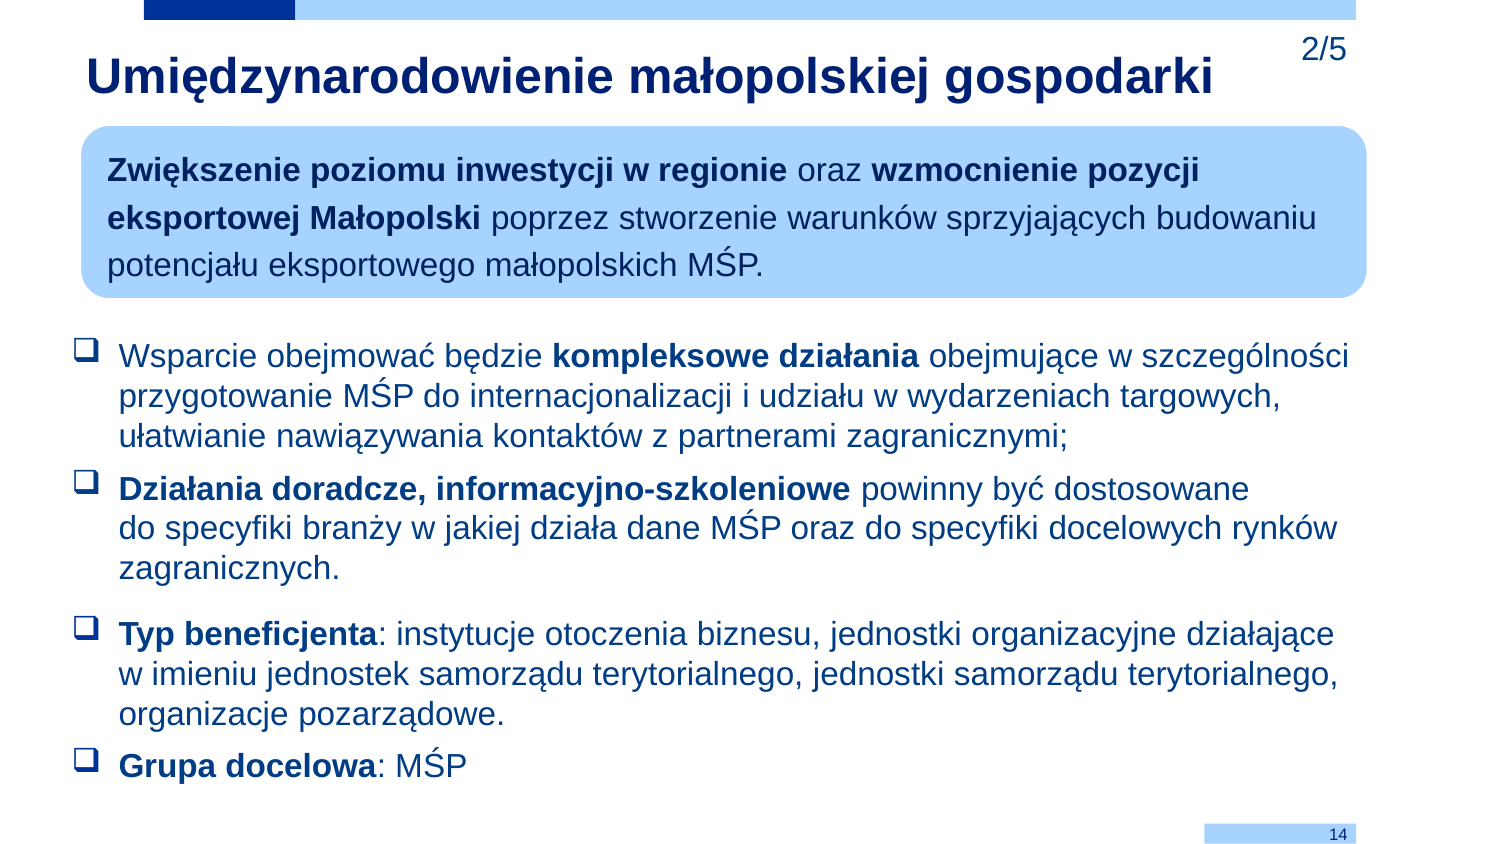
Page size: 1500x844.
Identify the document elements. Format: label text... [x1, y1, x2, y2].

text_box 14 [1196, 823, 1348, 844]
text_box Typ beneficjenta: instytucje otoczenia biznesu, jednostki organizacyjne działające w imieniu jednostek samorządu terytorialnego, jednostki samorządu terytorialnego, organizacje pozarządowe. Grupa docelowa: MŚP [56, 605, 1410, 792]
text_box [80, 124, 1368, 300]
text_box Wsparcie obejmować będzie kompleksowe działania obejmujące w szczególności przygotowanie MŚP do internacjonalizacji i udziału w wydarzeniach targowych, ułatwianie nawiązywania kontaktów z partnerami zagranicznymi; Działania doradcze, informacyjno-szkoleniowe powinny być dostosowane do specyfiki branży w jakiej działa dane MŚP oraz do specyfiki docelowych rynków zagranicznych. [56, 326, 1390, 594]
text_box 2/5 [1286, 19, 1410, 75]
text_box Umiędzynarodowienie małopolskiej gospodarki [86, 52, 1287, 124]
